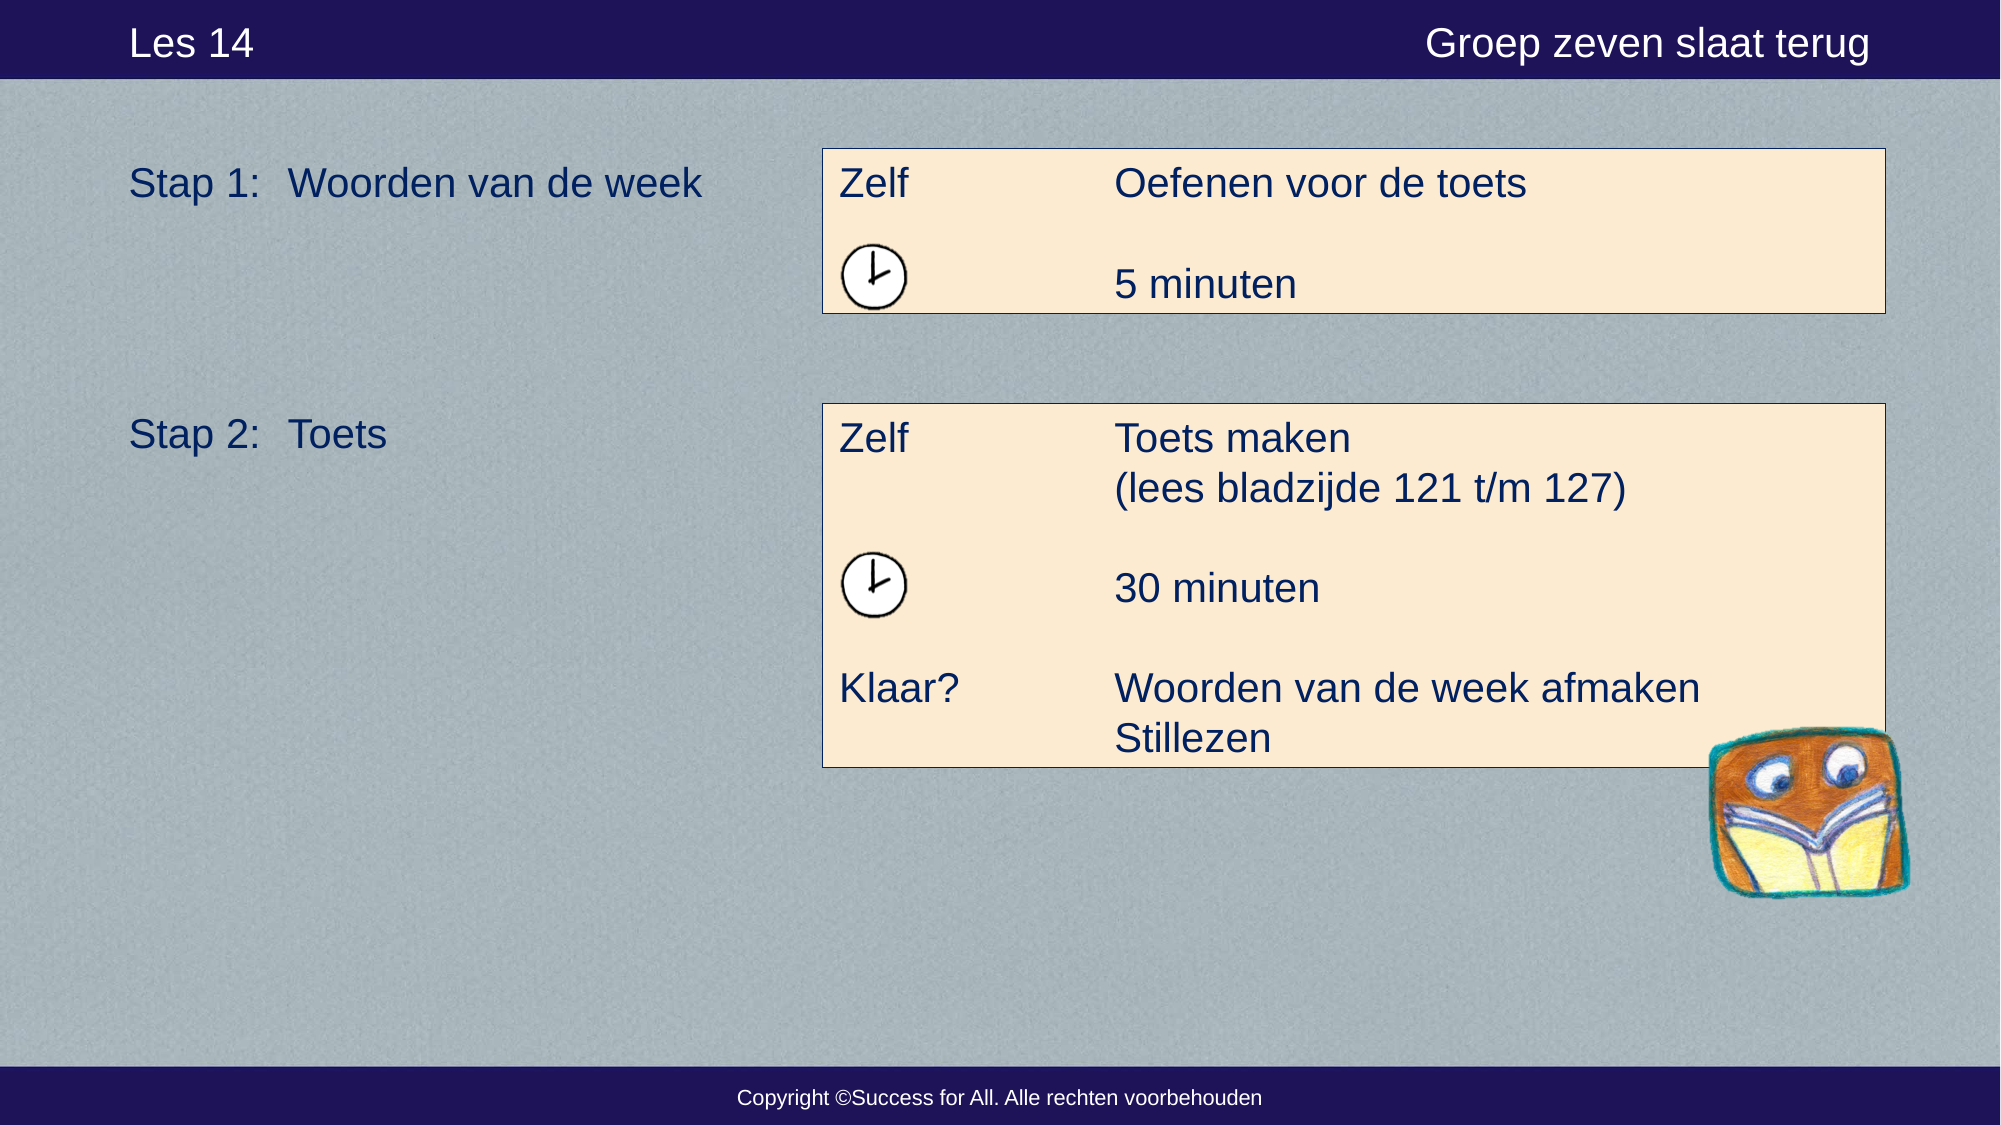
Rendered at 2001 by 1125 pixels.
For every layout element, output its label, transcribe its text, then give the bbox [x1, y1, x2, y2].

text_box Les 14 [114, 8, 354, 73]
text_box Stap 1: Woorden van de week Stap 2: Toets [114, 148, 907, 764]
picture [0, 0, 2001, 1125]
text_box Groep zeven slaat terug [999, 8, 1886, 73]
text_box Zelf Toets maken (lees bladzijde 121 t/m 127) 30 minuten Klaar? Woorden van de week afmaken Stillezen [822, 403, 1886, 768]
text_box Zelf Oefenen voor de toets 5 minuten [822, 148, 1886, 314]
text_box Copyright ©Success for All. Alle rechten voorbehouden [0, 1076, 2000, 1125]
